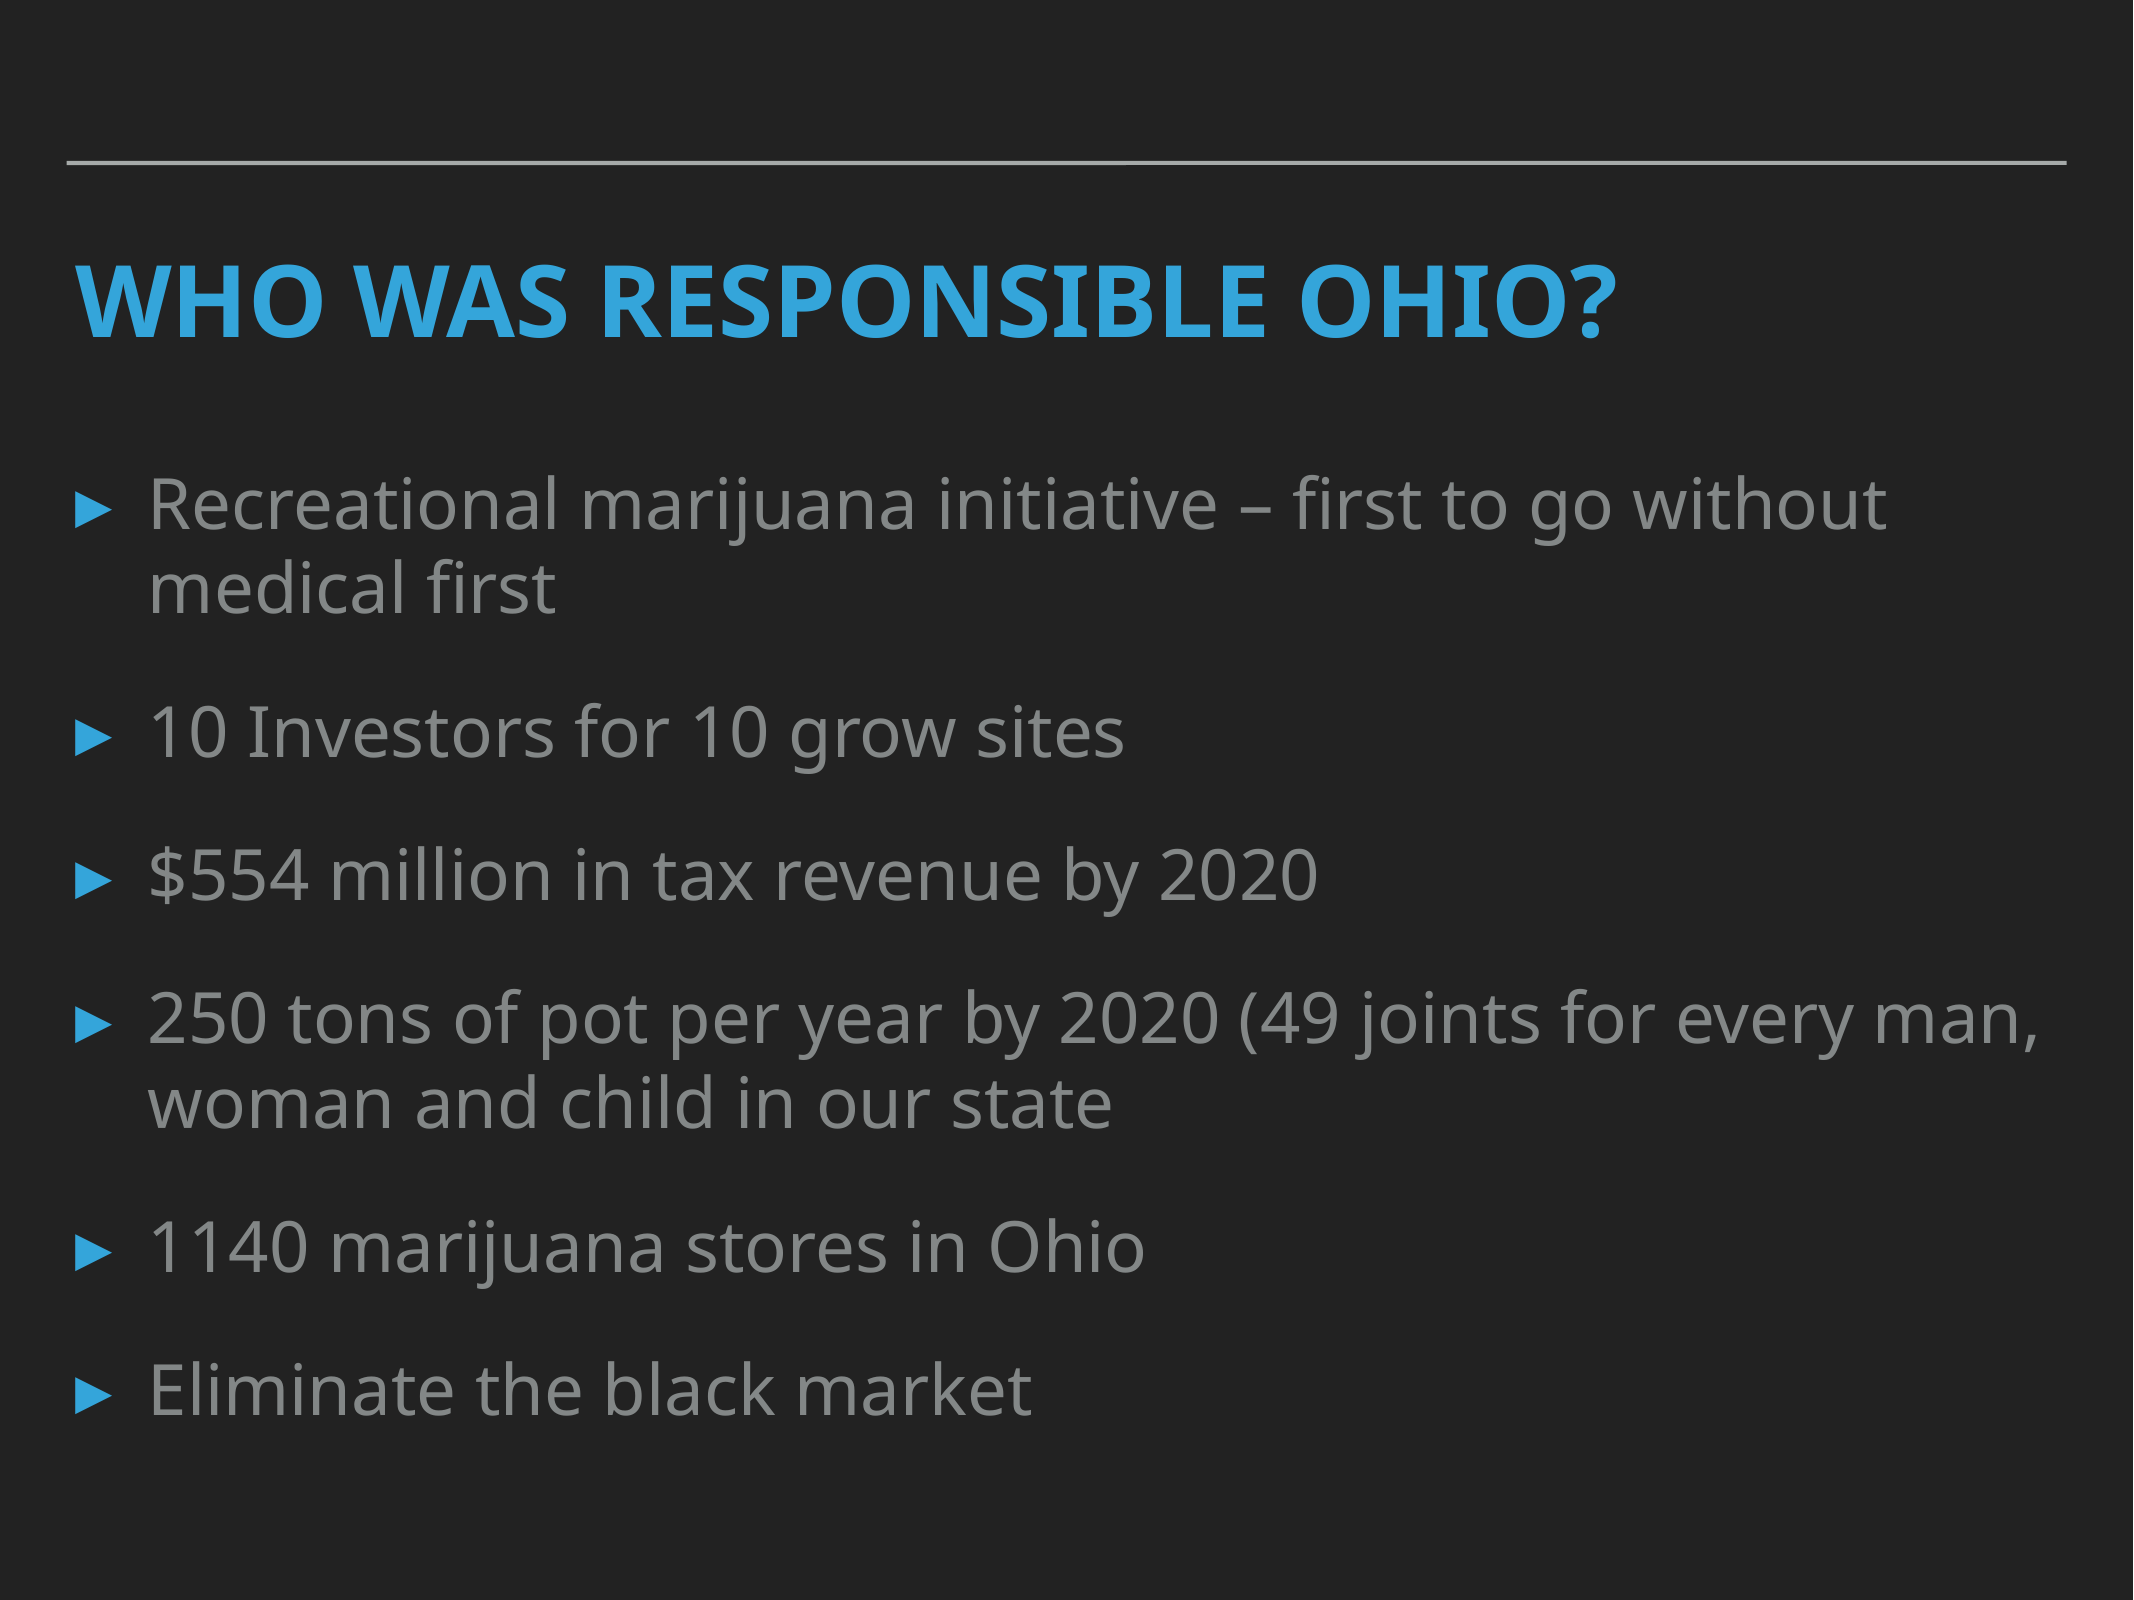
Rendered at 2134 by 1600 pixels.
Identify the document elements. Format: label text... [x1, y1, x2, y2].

list Recreational marijuana initiative – first to go without medical first 10 Investors for 10 grow sites $554 million in tax revenue by 2020 250 tons of pot per year by 2020 (49 joints for every man, woman and child in our state 1140 marijuana stores in Ohio Eliminate the black market [66, 449, 2068, 1453]
title Who was responsible Ohio? [66, 251, 2068, 372]
